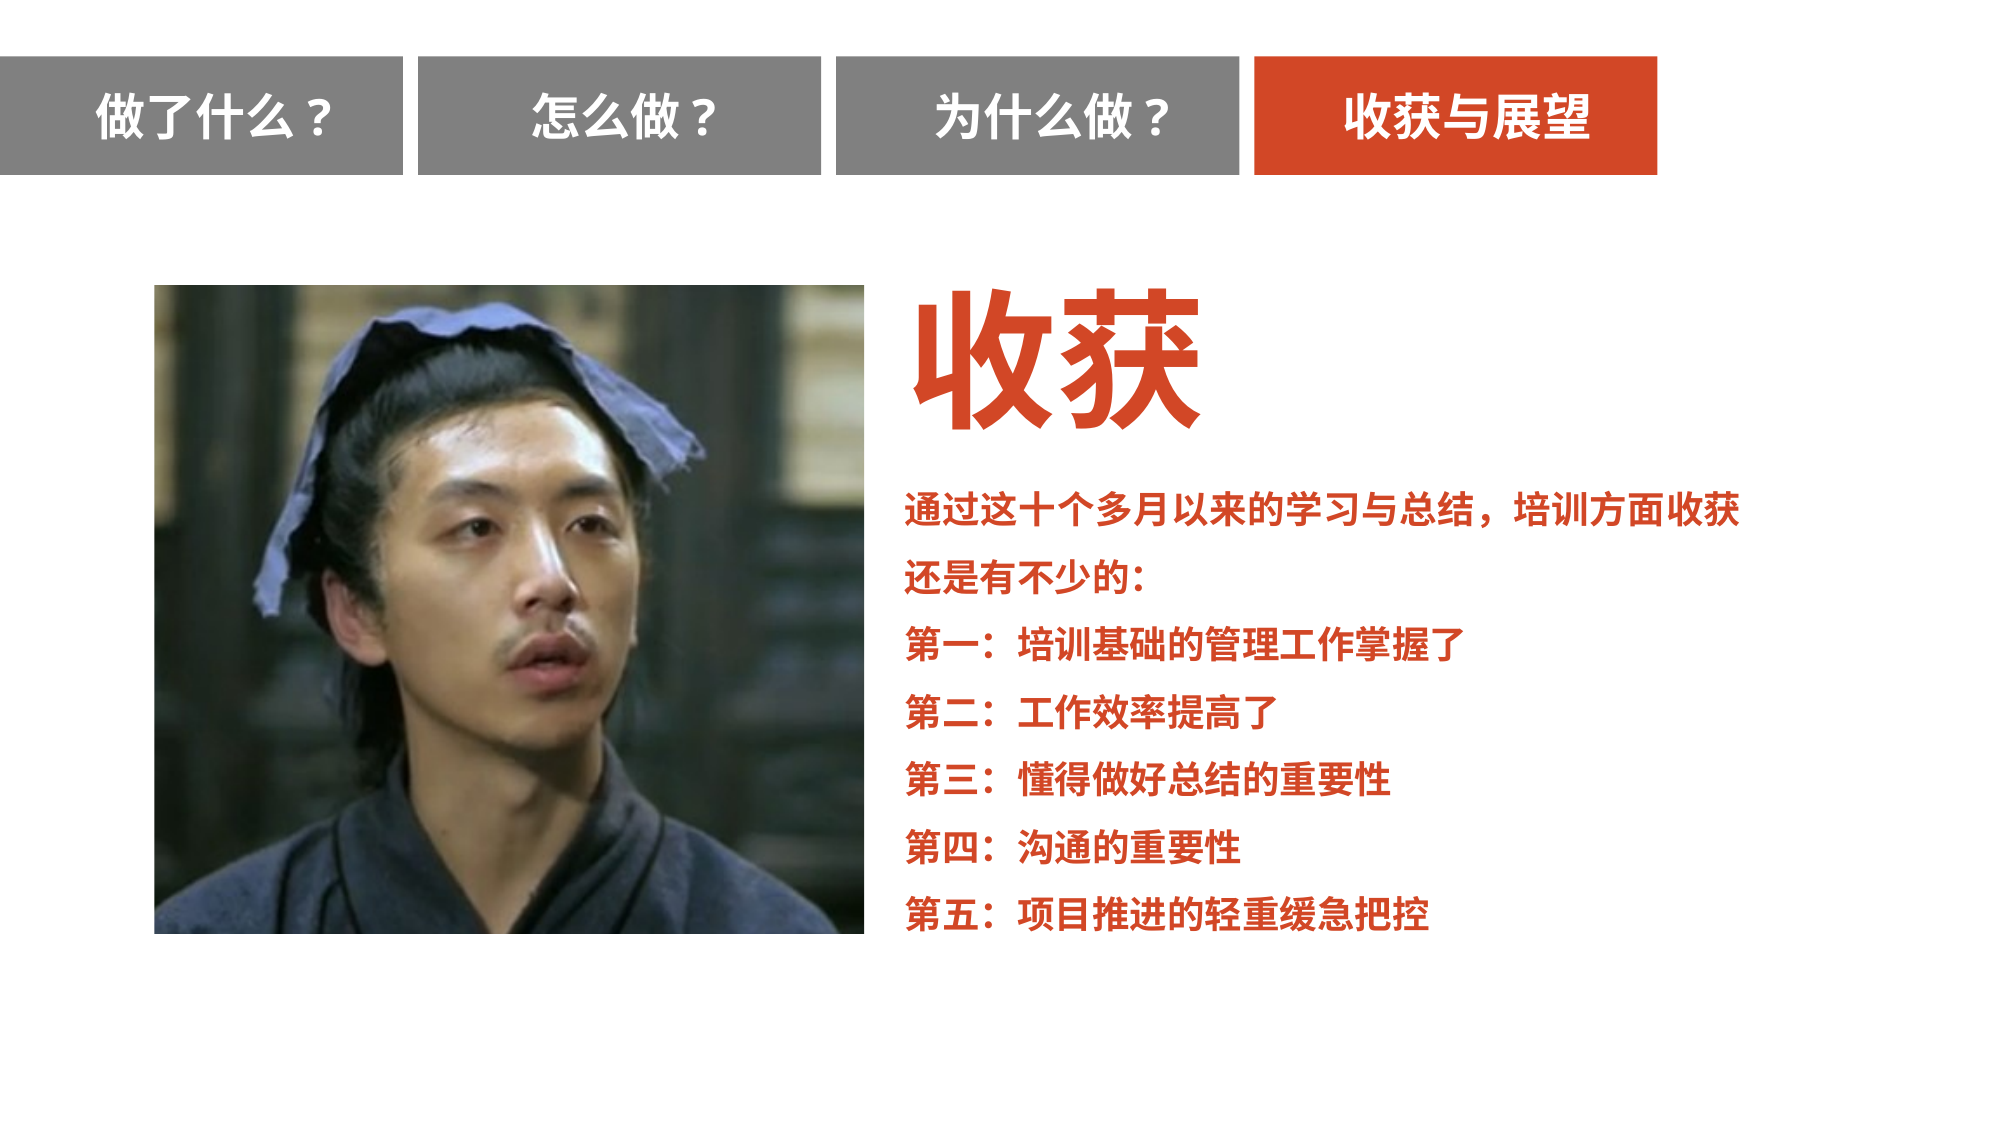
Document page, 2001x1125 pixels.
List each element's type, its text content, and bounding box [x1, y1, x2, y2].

picture [154, 285, 865, 934]
text_box 怎么做? [515, 77, 731, 153]
text_box 通过这十个多月以来的学习与总结，培训方面收获还是有不少的： 第一：培训基础的管理工作掌握了 第二：工作效率提高了 第三：懂得做好总结的重要性 第四：沟通的重要性 第五：项目推进的轻重缓急把控 [889, 456, 1757, 944]
text_box 收获 [891, 259, 1222, 455]
text_box 收获与展望 [1327, 77, 1608, 153]
text_box 做了什么? [80, 77, 347, 153]
text_box [0, 55, 404, 176]
text_box 为什么做? [918, 77, 1184, 153]
text_box [417, 55, 822, 176]
text_box [1253, 55, 1658, 176]
text_box [835, 55, 1240, 176]
